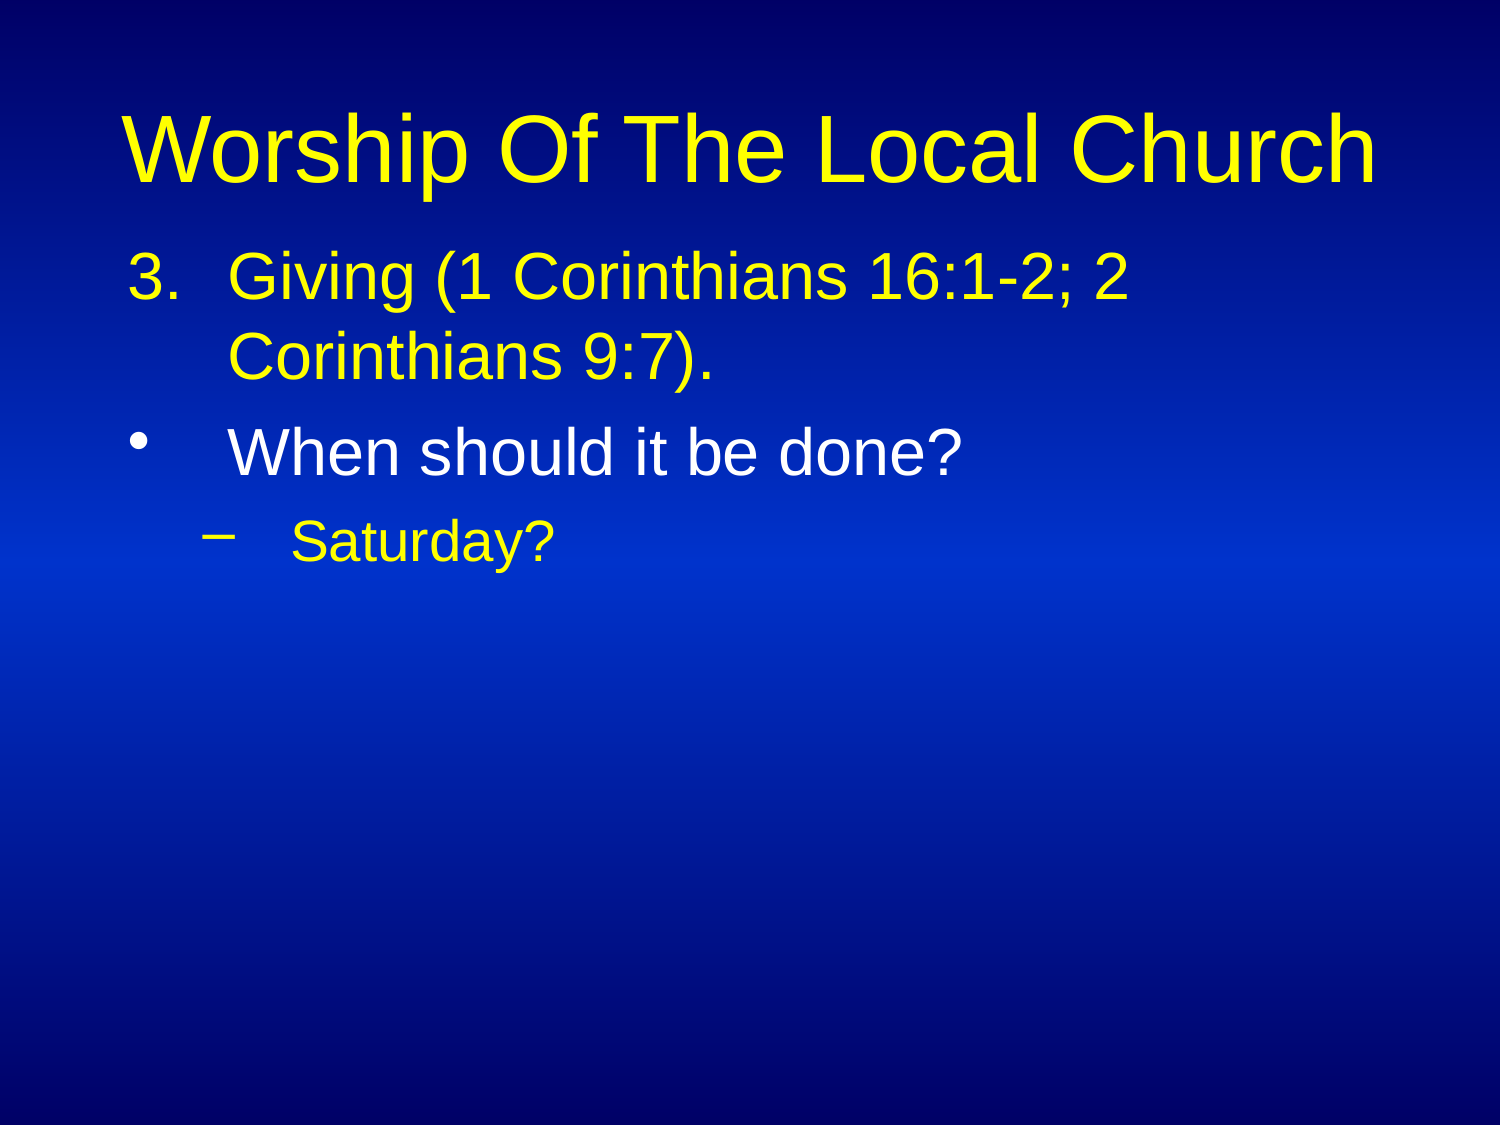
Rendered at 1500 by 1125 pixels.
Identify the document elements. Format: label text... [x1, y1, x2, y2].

title Worship Of The Local Church [37, 50, 1463, 238]
list Giving (1 Corinthians 16:1-2; 2 Corinthians 9:7). When should it be done? Saturday? [112, 224, 1463, 1125]
